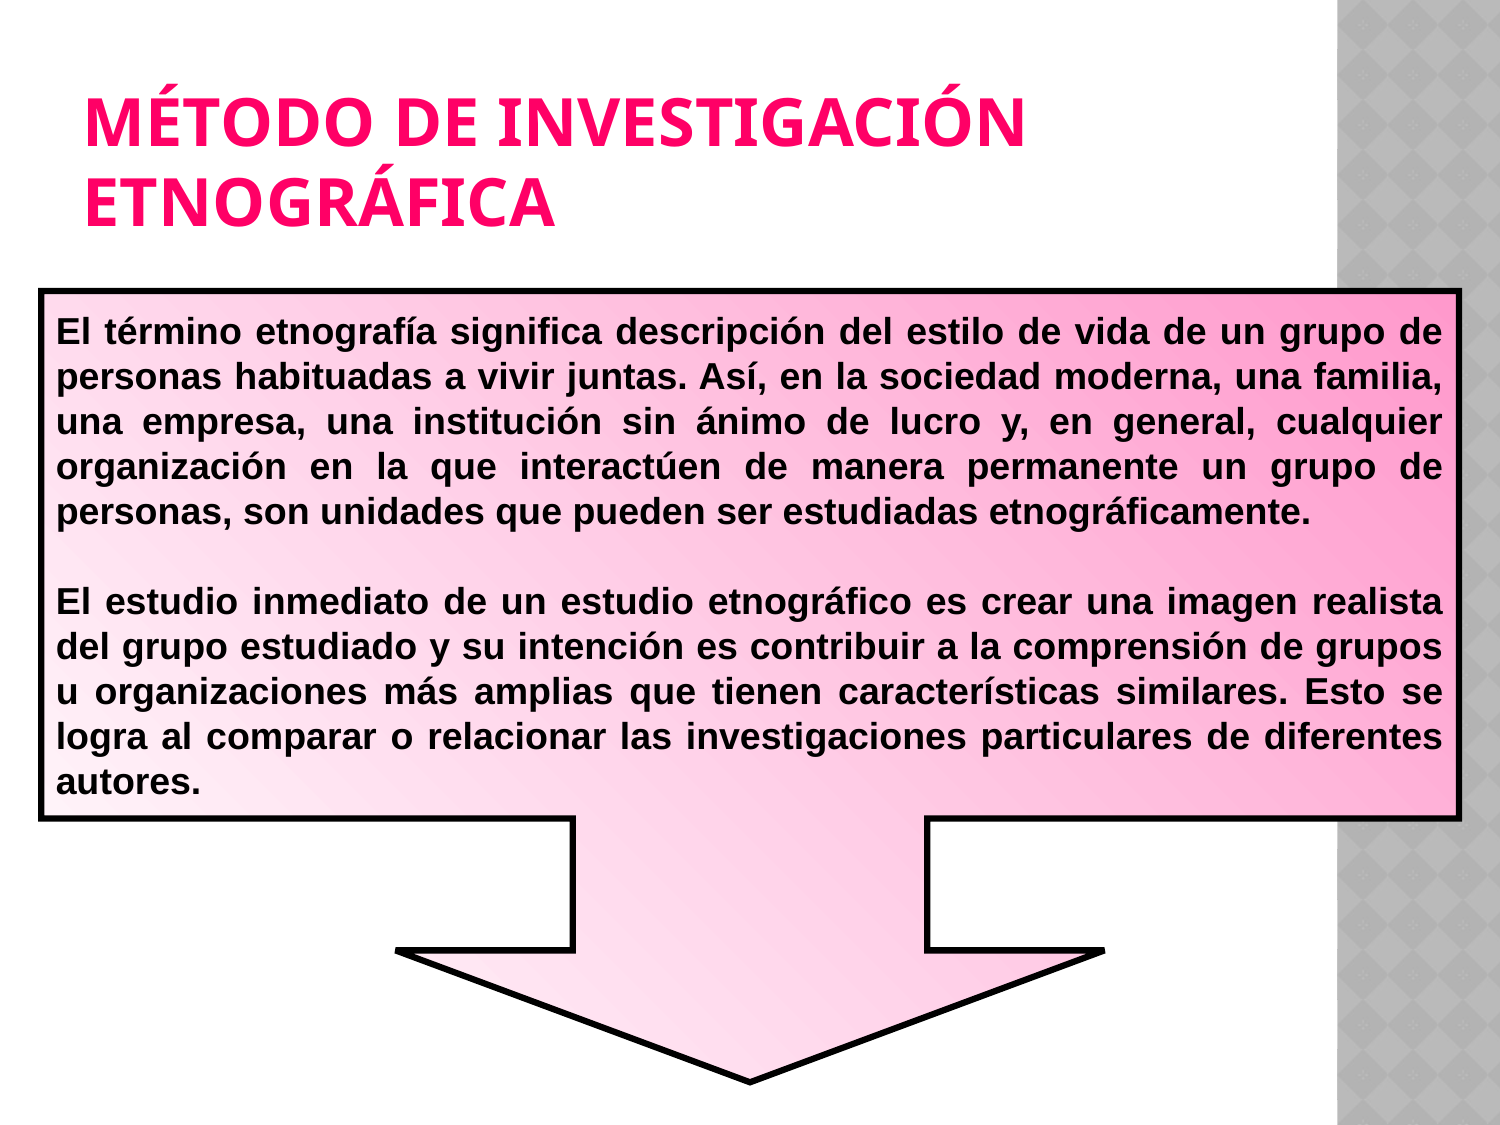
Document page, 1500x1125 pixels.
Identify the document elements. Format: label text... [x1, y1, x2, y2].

title MÉTODO DE INVESTIGACIÓN ETNOGRÁFICA [75, 52, 1263, 240]
text_box El término etnografía significa descripción del estilo de vida de un grupo de personas habituadas a vivir juntas. Así, en la sociedad moderna, una familia, una empresa, una institución sin ánimo de lucro y, en general, cualquier organización en la que interactúen de manera permanente un grupo de personas, son unidades que pueden ser estudiadas etnográficamente. El estudio inmediato de un estudio etnográfico es crear una imagen realista del grupo estudiado y su intención es contribuir a la comprensión de grupos u organizaciones más amplias que tienen características similares. Esto se logra al comparar o relacionar las investigaciones particulares de diferentes autores. [41, 290, 1459, 1083]
